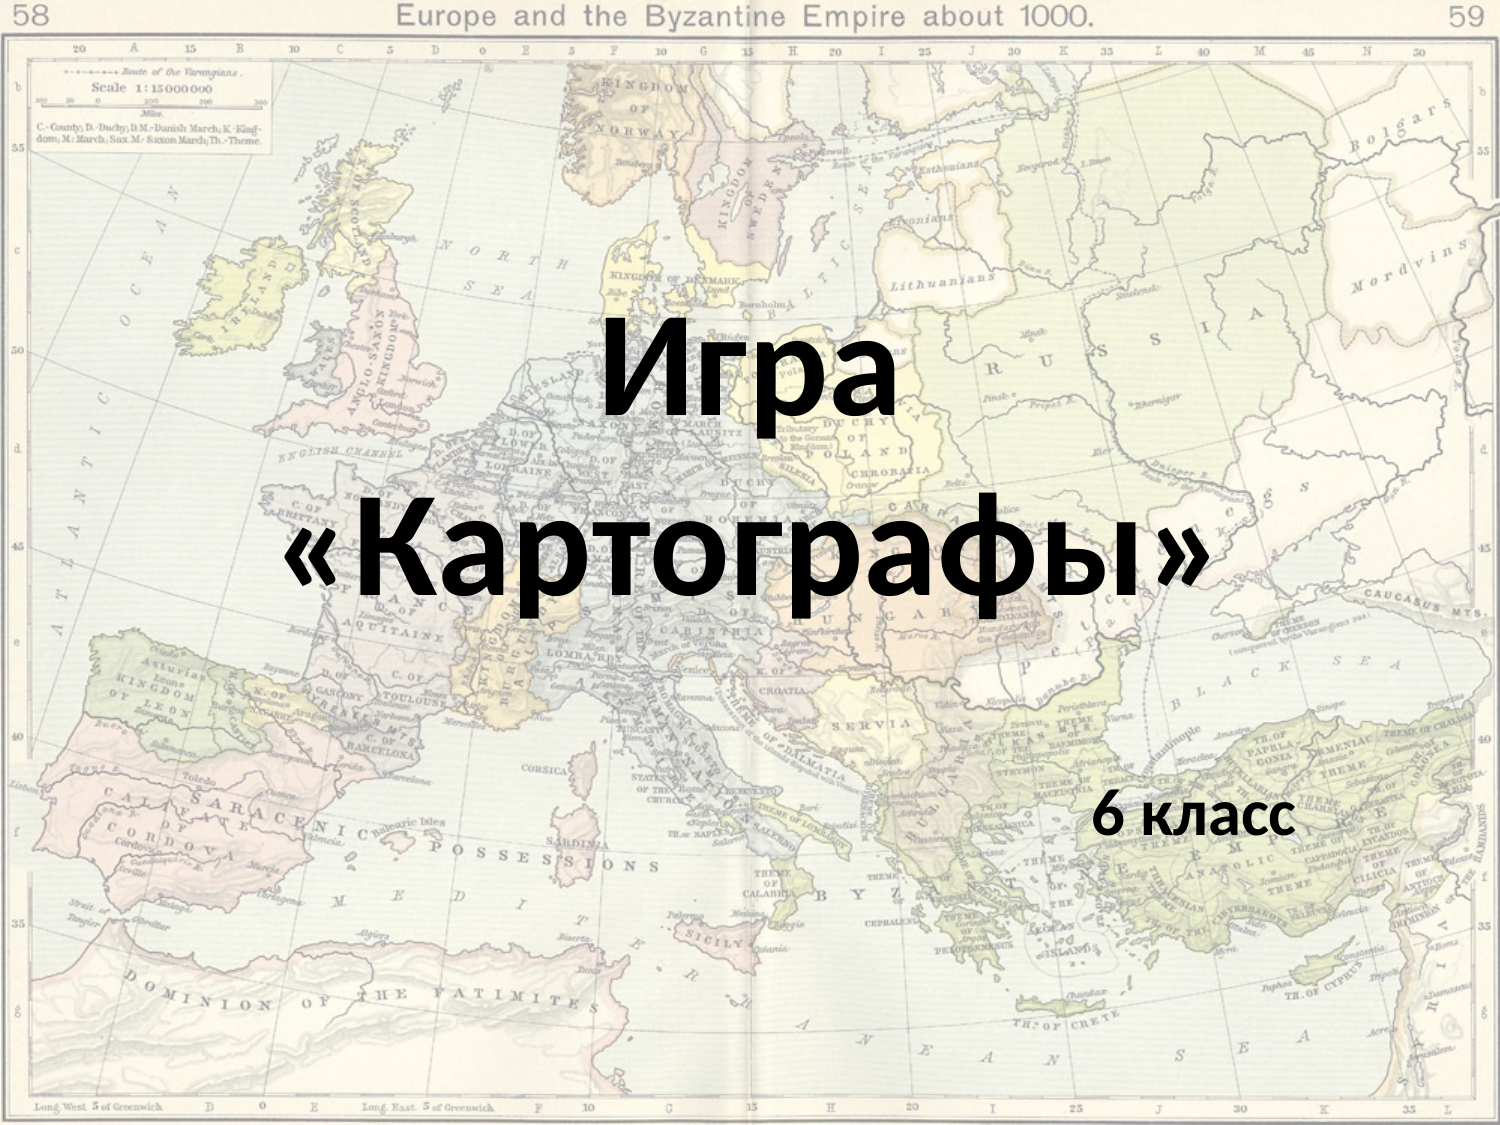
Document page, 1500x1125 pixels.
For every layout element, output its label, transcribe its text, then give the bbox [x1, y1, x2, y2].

title Игра «Картографы» [112, 257, 1388, 633]
subtitle 6 класс [937, 761, 1451, 1050]
